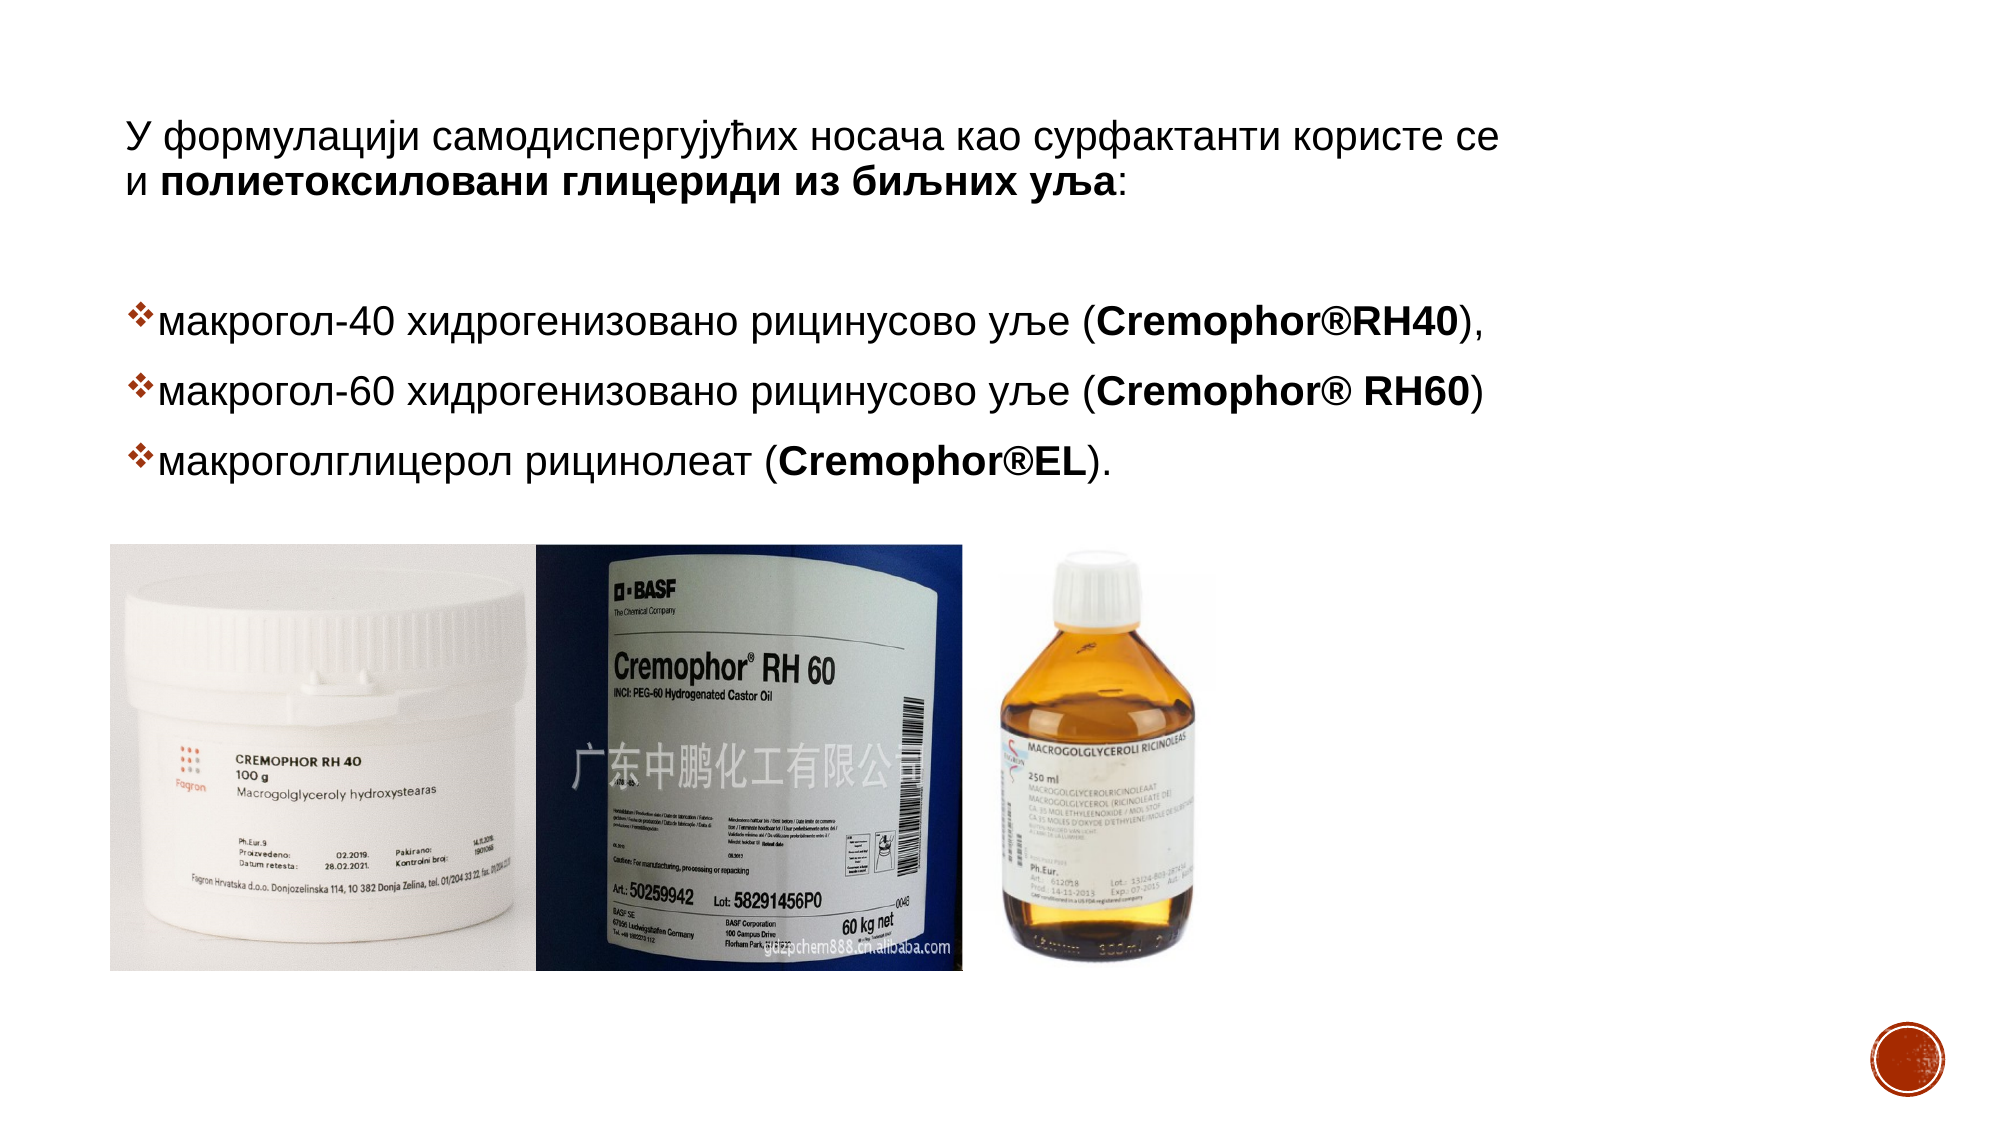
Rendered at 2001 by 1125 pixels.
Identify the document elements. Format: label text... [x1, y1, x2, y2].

picture [110, 544, 1216, 971]
list У формулацији самодиспергујућих носача као сурфактанти користе се и полиетоксиловани глицериди из биљних уља: макрогол-40 хидрогенизовано рицинусово уље (Cremophor®RH40), макрогол-60 хидрогенизовано рицинусово уље (Cremophor® RH60) макроголглицерол рицинолеат (Cremophor®EL). [110, 106, 1522, 1032]
